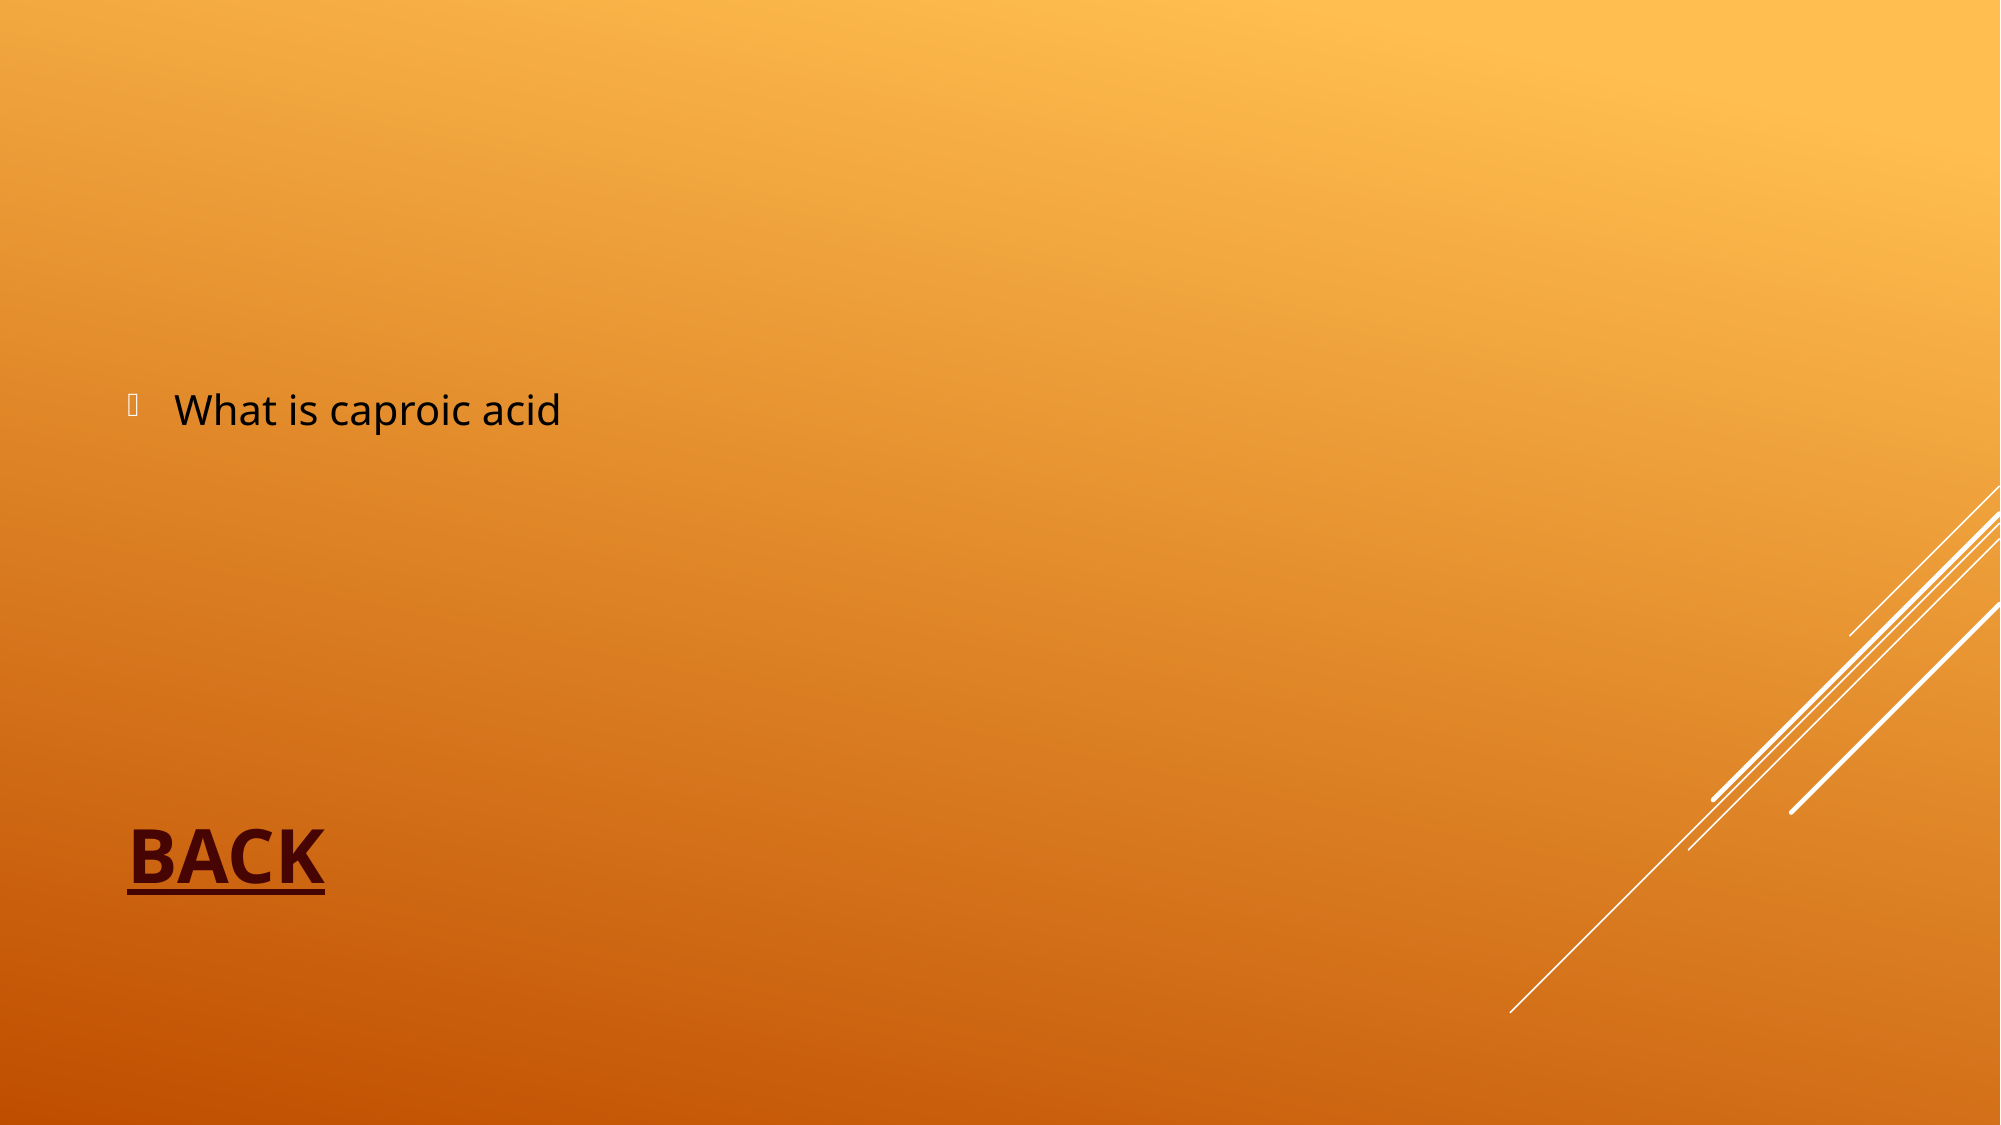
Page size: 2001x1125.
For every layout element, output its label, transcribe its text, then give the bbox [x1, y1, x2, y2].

title Back [112, 736, 1513, 984]
list What is caproic acid [112, 112, 1513, 706]
